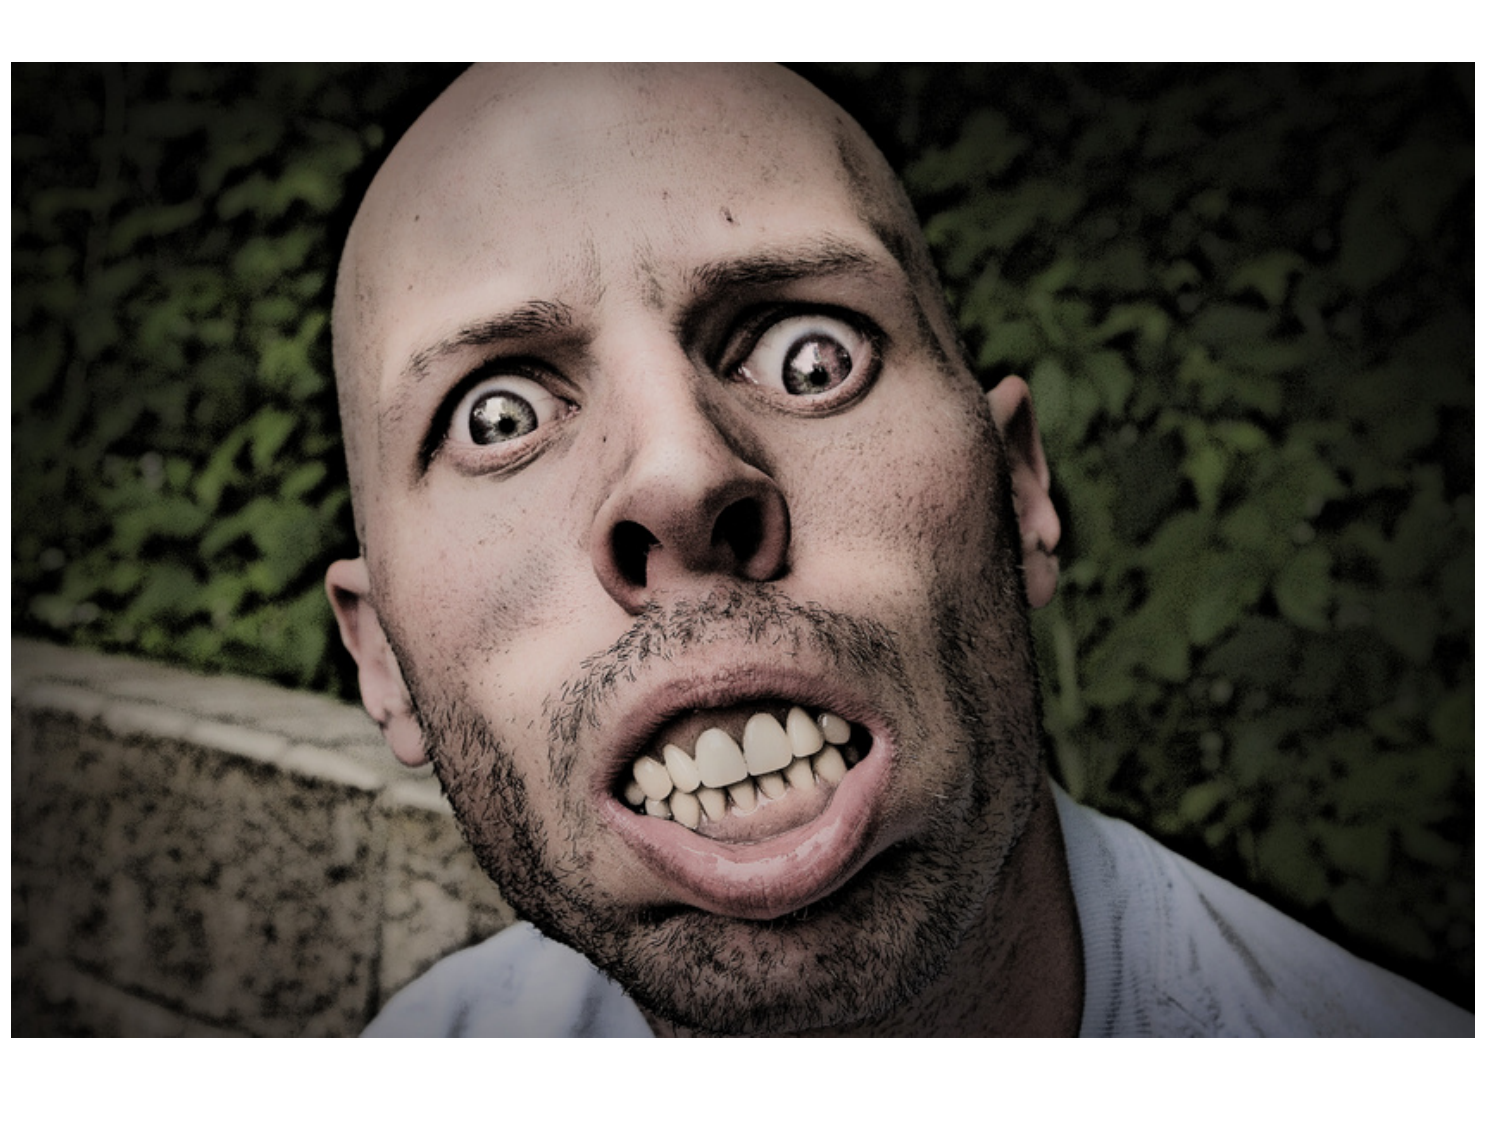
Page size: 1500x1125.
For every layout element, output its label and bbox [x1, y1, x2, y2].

picture [11, 62, 1475, 1038]
